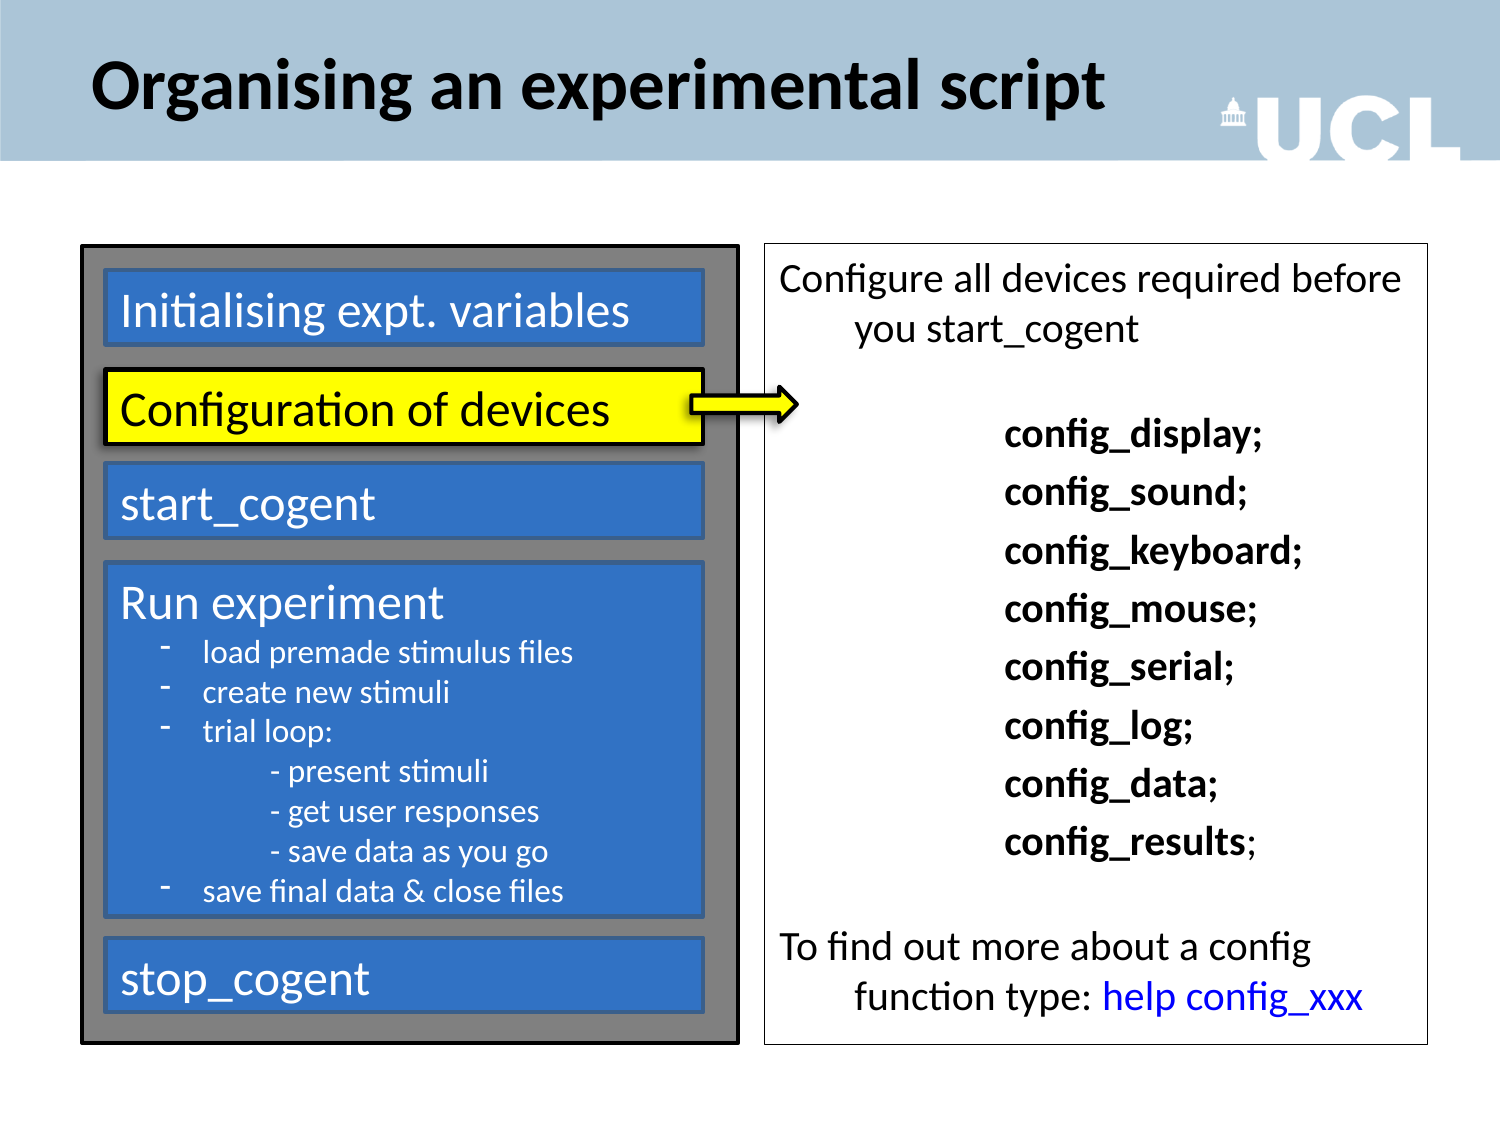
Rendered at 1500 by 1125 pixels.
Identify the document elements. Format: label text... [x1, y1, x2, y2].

picture [0, 0, 1500, 161]
text_box [744, 384, 799, 424]
title Organising an experimental script [76, 9, 1189, 152]
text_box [81, 245, 739, 1044]
list Configure all devices required before you start_cogent config_display; config_sound; config_keyboard; config_mouse; config_serial; config_log; config_data; config_results; To find out more about a config function type: help config_xxx [764, 243, 1427, 1045]
